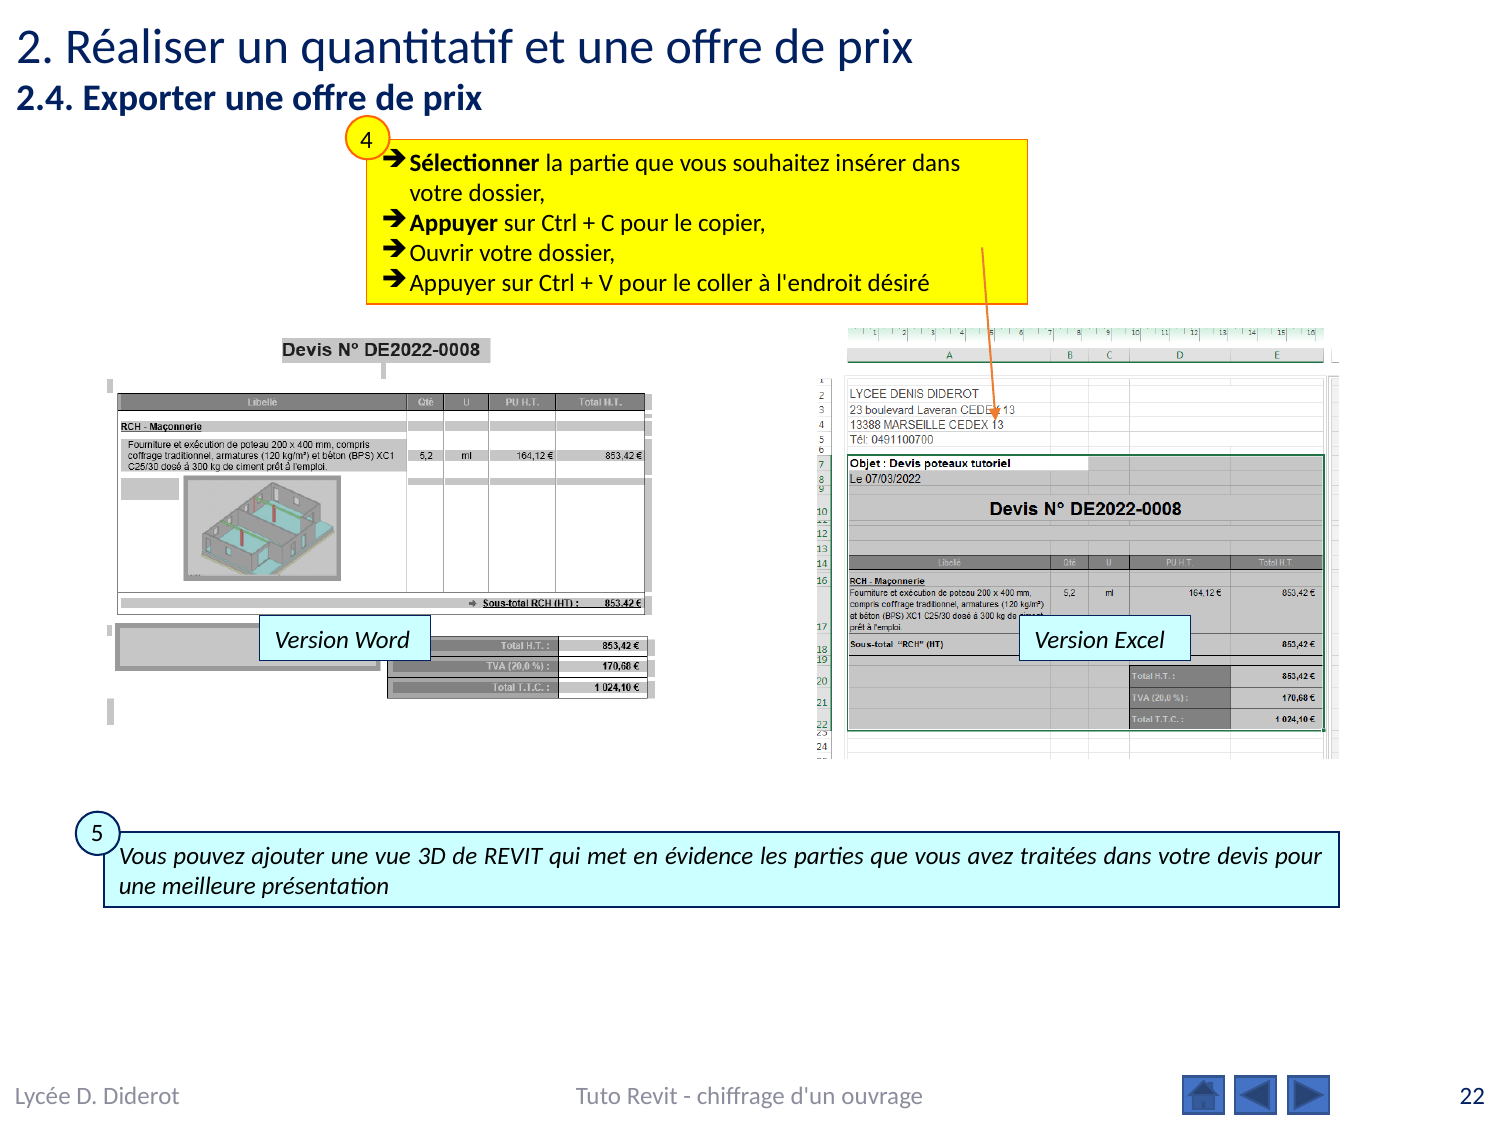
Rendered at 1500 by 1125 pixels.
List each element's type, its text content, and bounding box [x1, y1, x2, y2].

text_box 2. Réaliser un quantitatif et une offre de prix 2.4. Exporter une offre de prix [1, 5, 1484, 126]
slide_number Lycée D. Diderot [0, 1065, 338, 1125]
footer Tuto Revit - chiffrage d'un ouvrage [496, 1065, 1004, 1125]
picture [103, 329, 666, 735]
picture [817, 321, 1339, 759]
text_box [345, 116, 400, 162]
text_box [75, 809, 131, 855]
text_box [982, 247, 996, 421]
text_box Vous pouvez ajouter une vue 3D de REVIT qui met en évidence les parties que vous avez traitées dans votre devis pour une meilleure présentation [103, 832, 1340, 907]
text_box Sélectionner la partie que vous souhaitez insérer dans votre dossier, Appuyer sur Ctrl + C pour le copier, Ouvrir votre dossier, Appuyer sur Ctrl + V pour le coller à l'endroit désiré [366, 139, 1028, 304]
slide_number 22 [1162, 1065, 1500, 1125]
